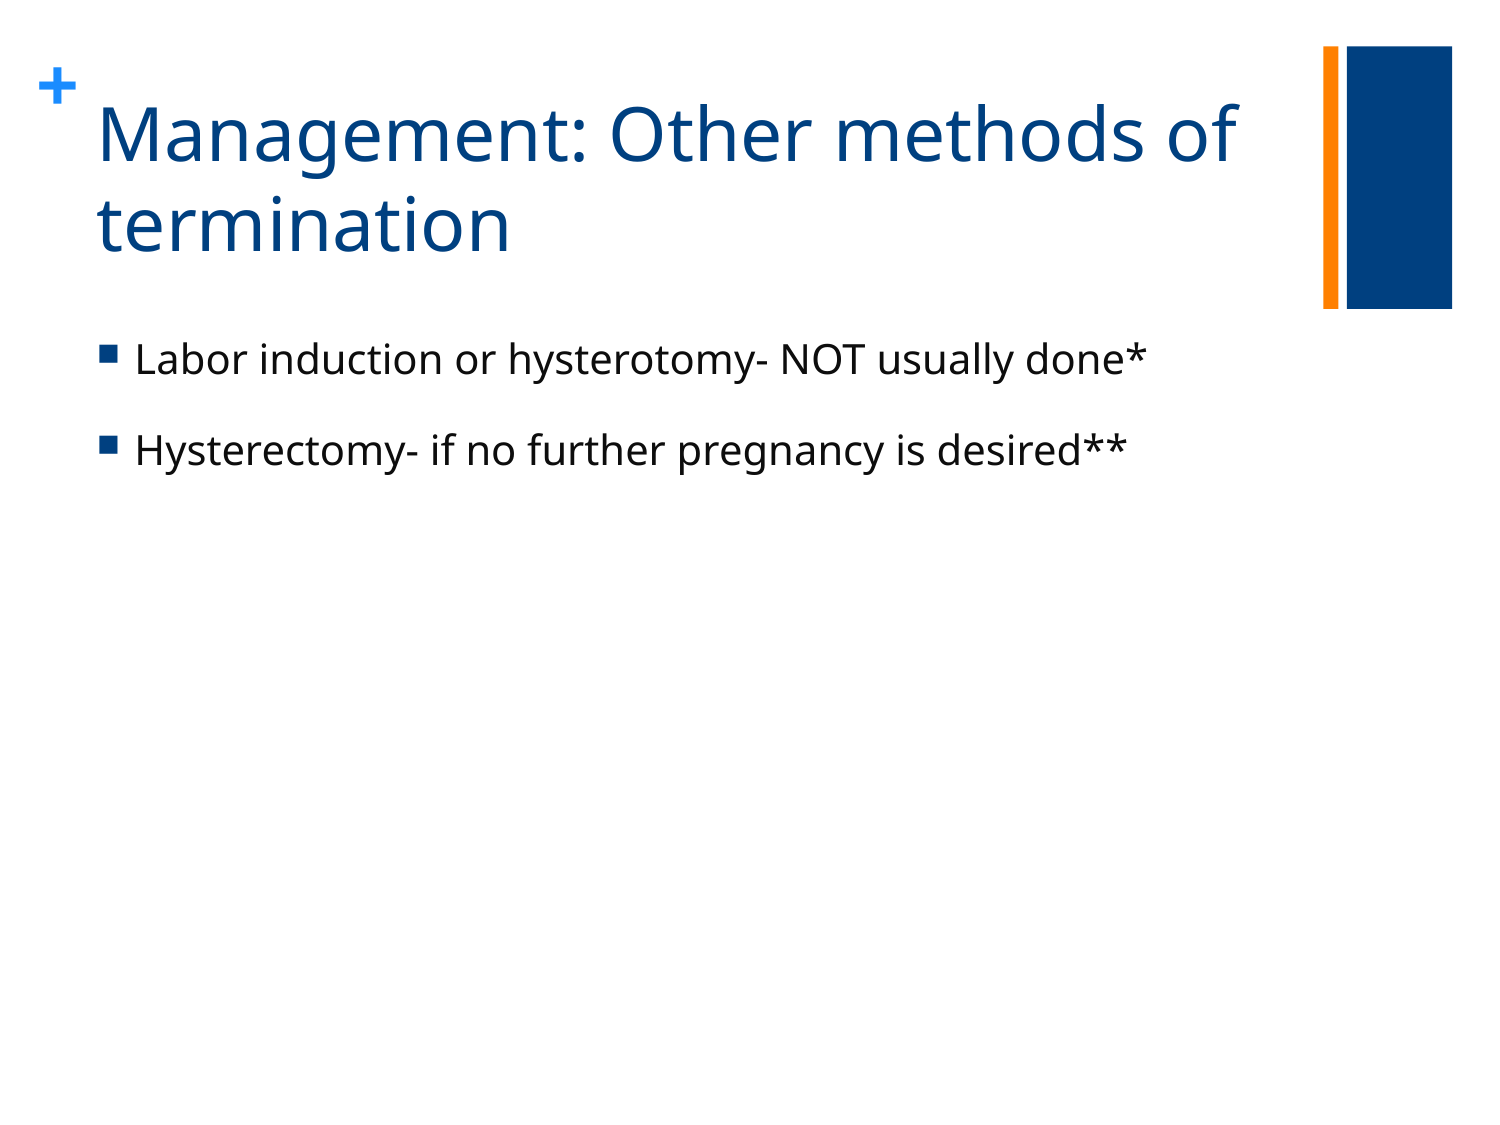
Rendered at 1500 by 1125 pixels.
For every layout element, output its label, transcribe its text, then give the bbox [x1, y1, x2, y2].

title Management: Other methods of termination [81, 79, 1322, 263]
list Labor induction or hysterotomy- NOT usually done* Hysterectomy- if no further pregnancy is desired** [81, 324, 1322, 1005]
